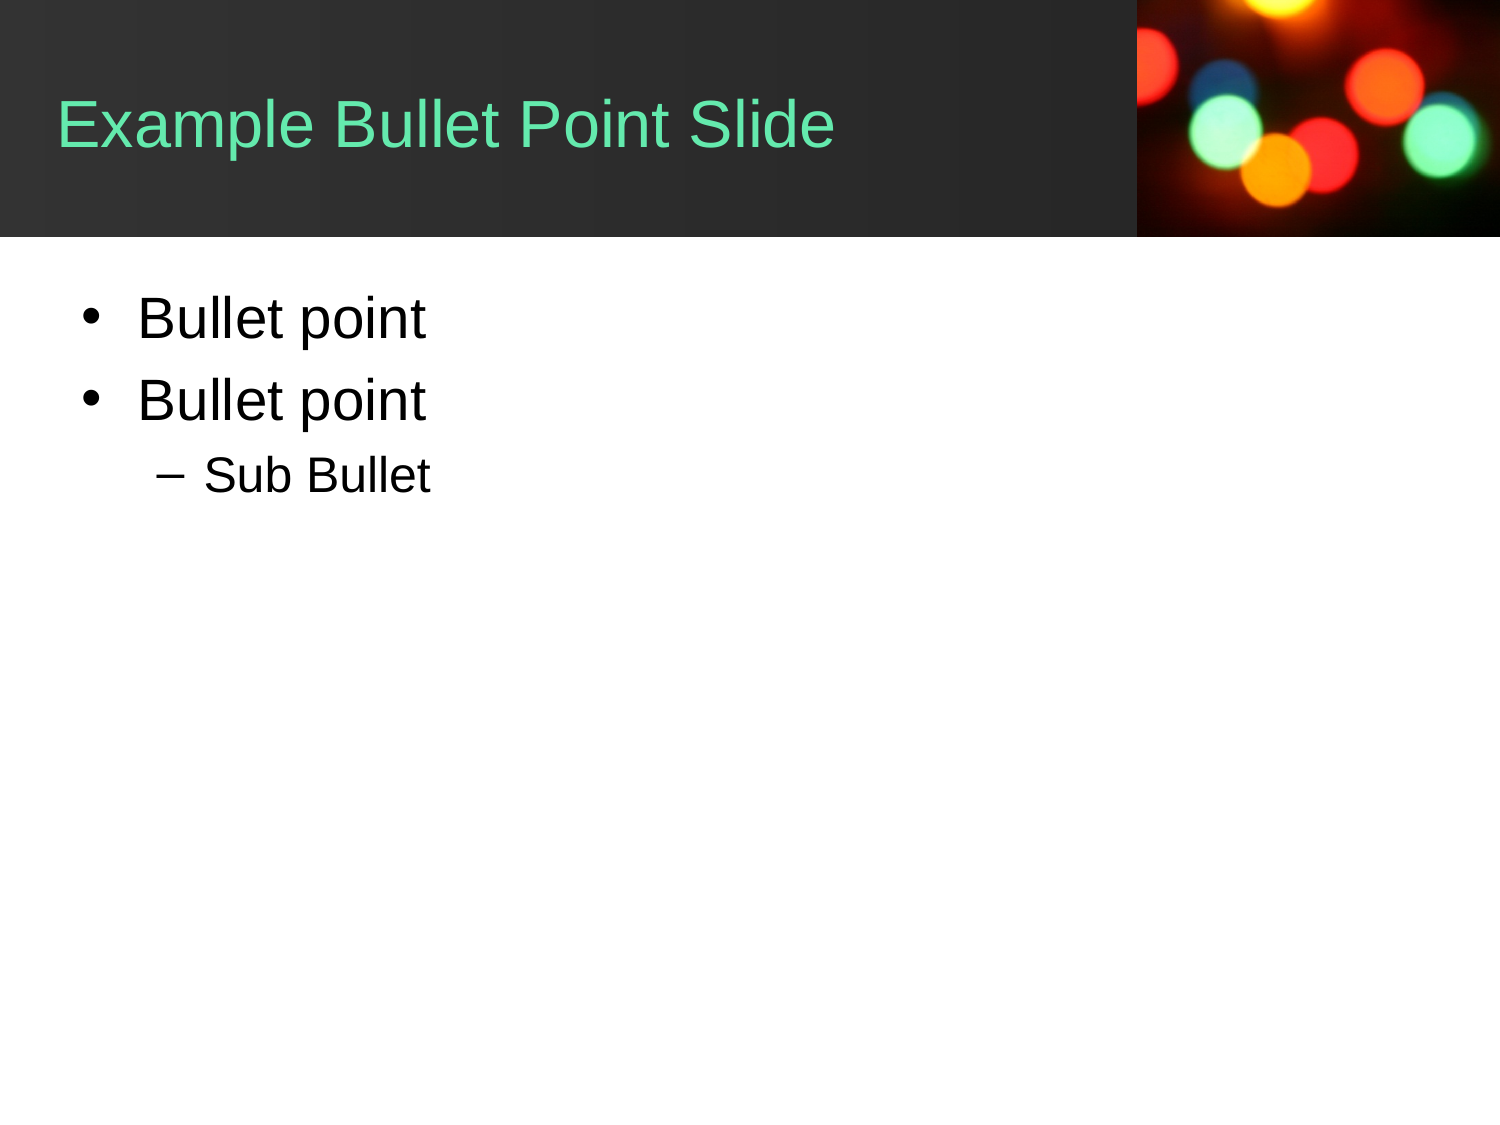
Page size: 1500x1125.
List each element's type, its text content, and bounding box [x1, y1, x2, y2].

list Bullet point Bullet point Sub Bullet [66, 272, 1417, 990]
title Example Bullet Point Slide [41, 45, 1164, 197]
picture [1137, 0, 1500, 237]
